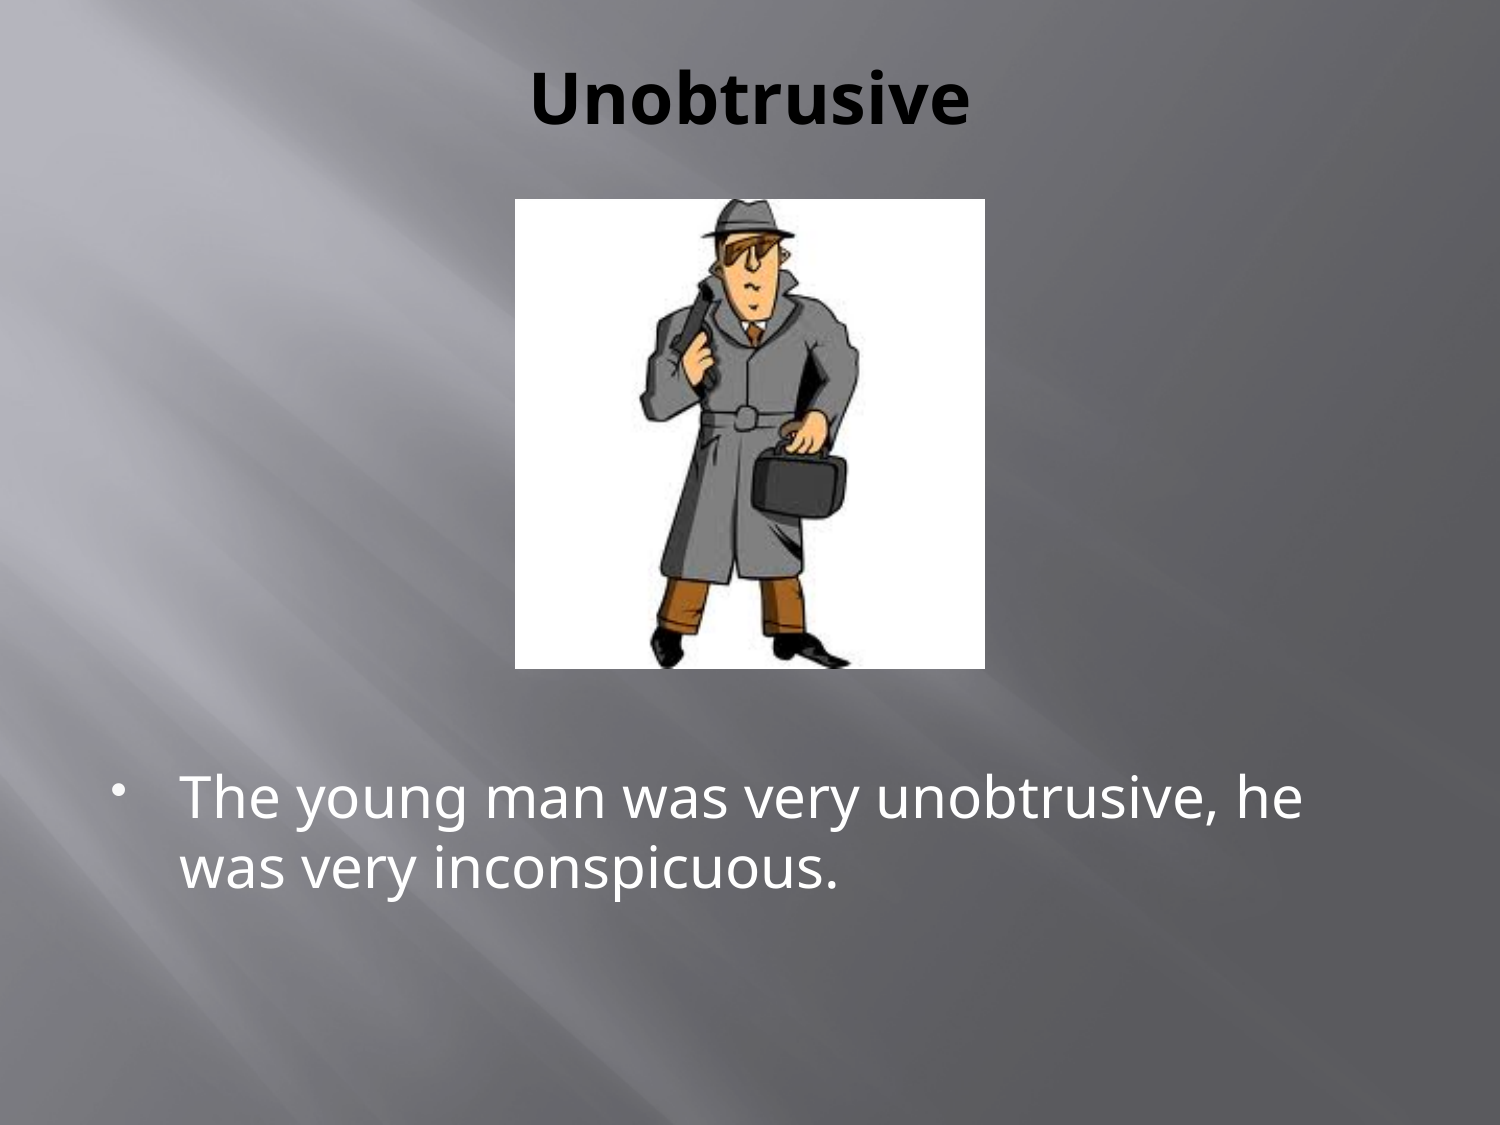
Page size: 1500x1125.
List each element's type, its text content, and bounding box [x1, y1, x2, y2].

list The young man was very unobtrusive, he was very inconspicuous. [75, 262, 1425, 1035]
title Unobtrusive [75, 45, 1425, 233]
picture [515, 199, 985, 669]
